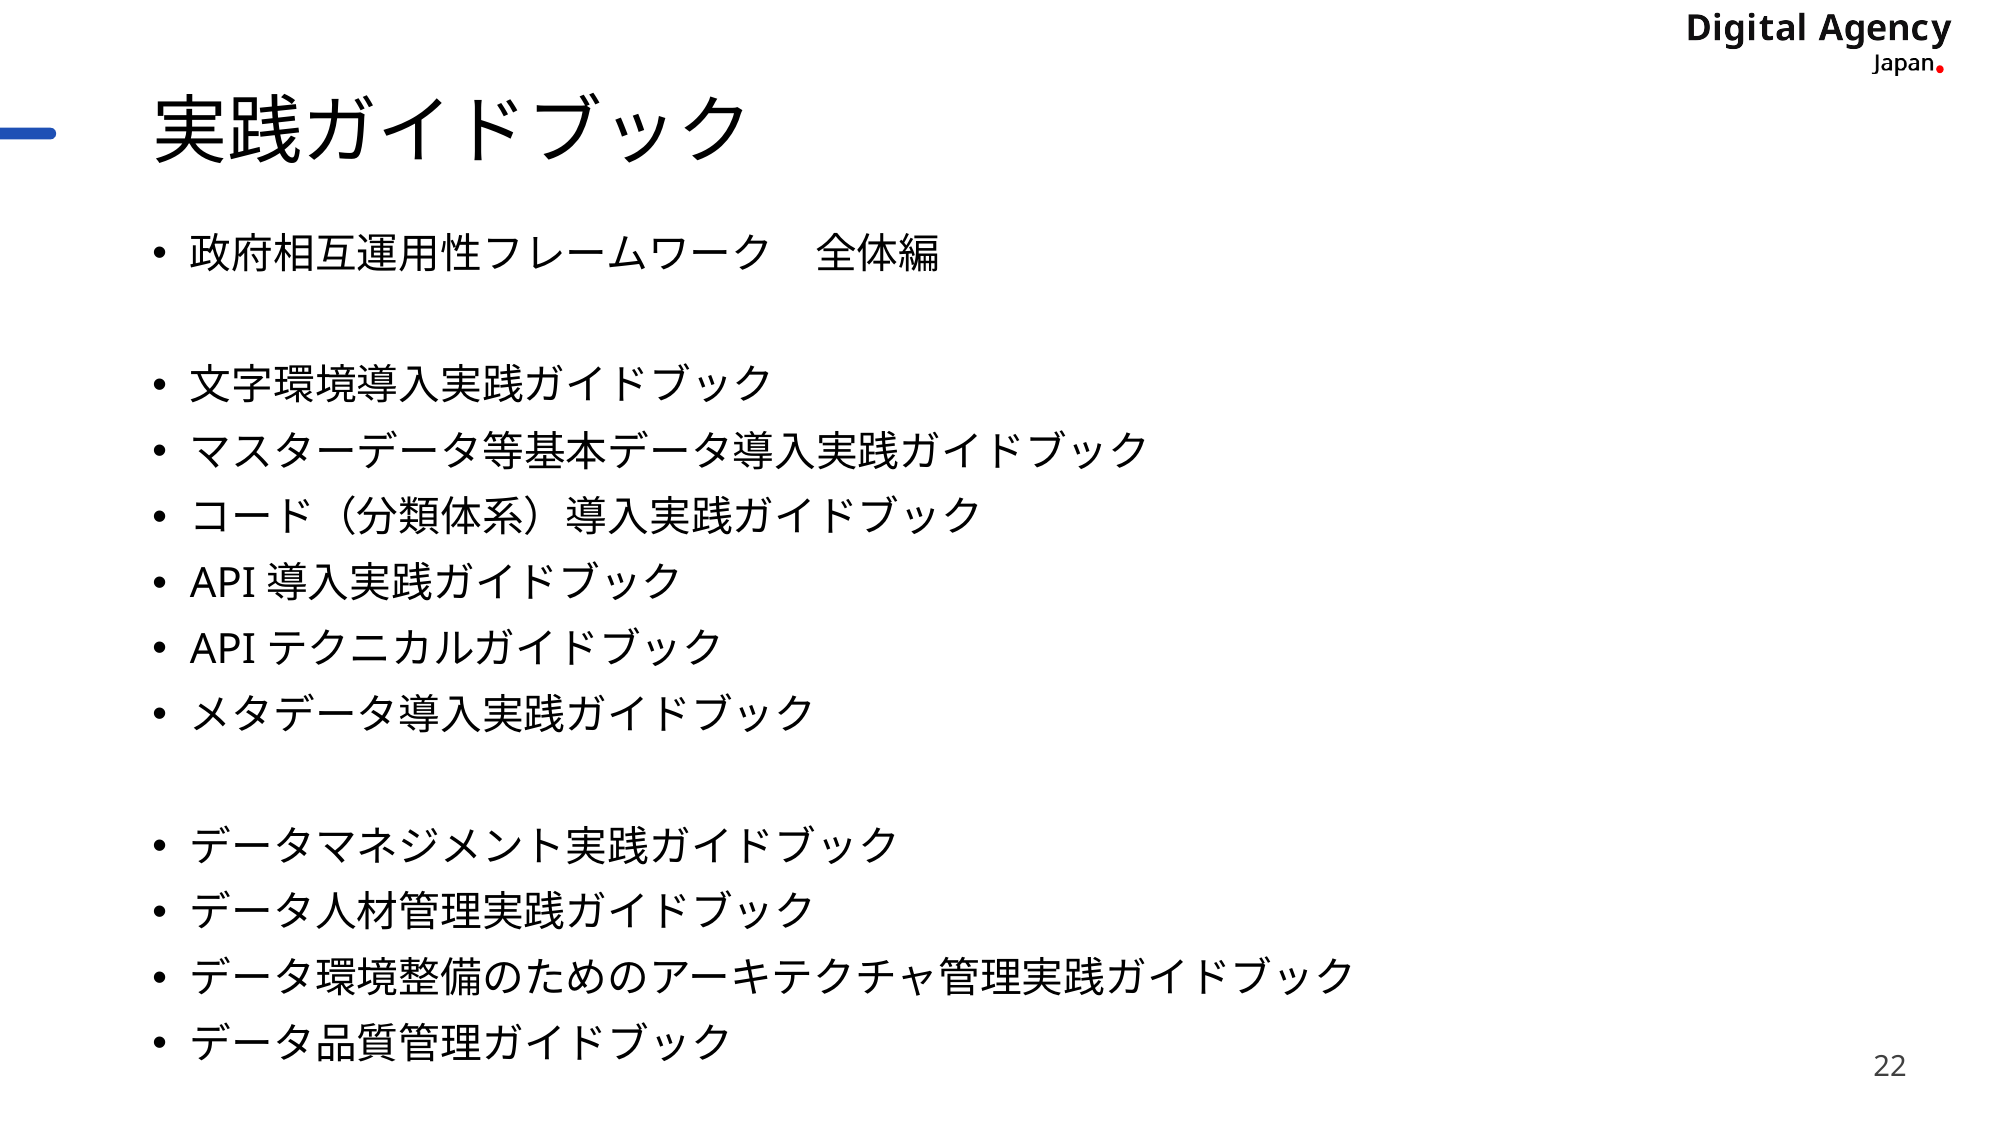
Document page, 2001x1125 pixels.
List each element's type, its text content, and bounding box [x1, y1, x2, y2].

slide_number 22 [1471, 1036, 1922, 1097]
title 実践ガイドブック [137, 85, 1863, 183]
list 政府相互運用性フレームワーク 全体編 文字環境導入実践ガイドブック マスターデータ等基本データ導入実践ガイドブック コード（分類体系）導入実践ガイドブック API導入実践ガイドブック APIテクニカルガイドブック メタデータ導入実践ガイドブック データマネジメント実践ガイドブック データ人材管理実践ガイドブック データ環境整備のためのアーキテクチャ管理実践ガイドブック データ品質管理ガイドブック [137, 224, 1863, 1015]
picture [1671, 0, 1969, 89]
